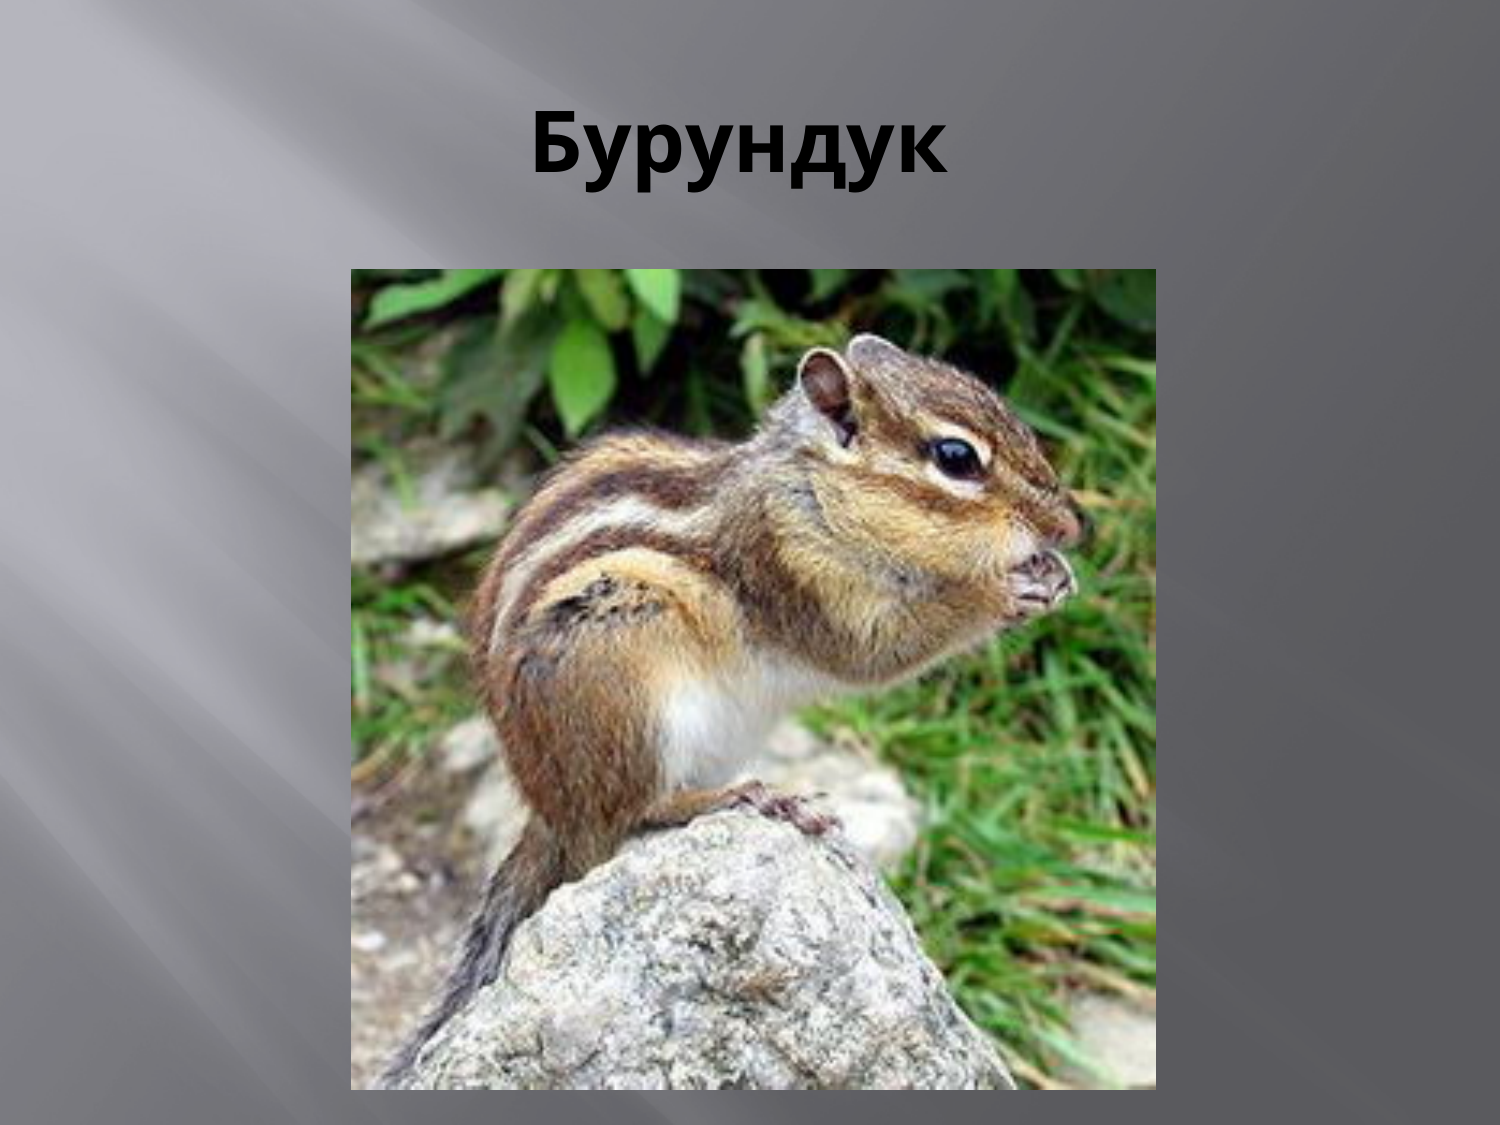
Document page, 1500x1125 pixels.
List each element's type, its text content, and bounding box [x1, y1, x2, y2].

title Бурундук [75, 45, 1425, 233]
picture [351, 269, 1156, 1091]
